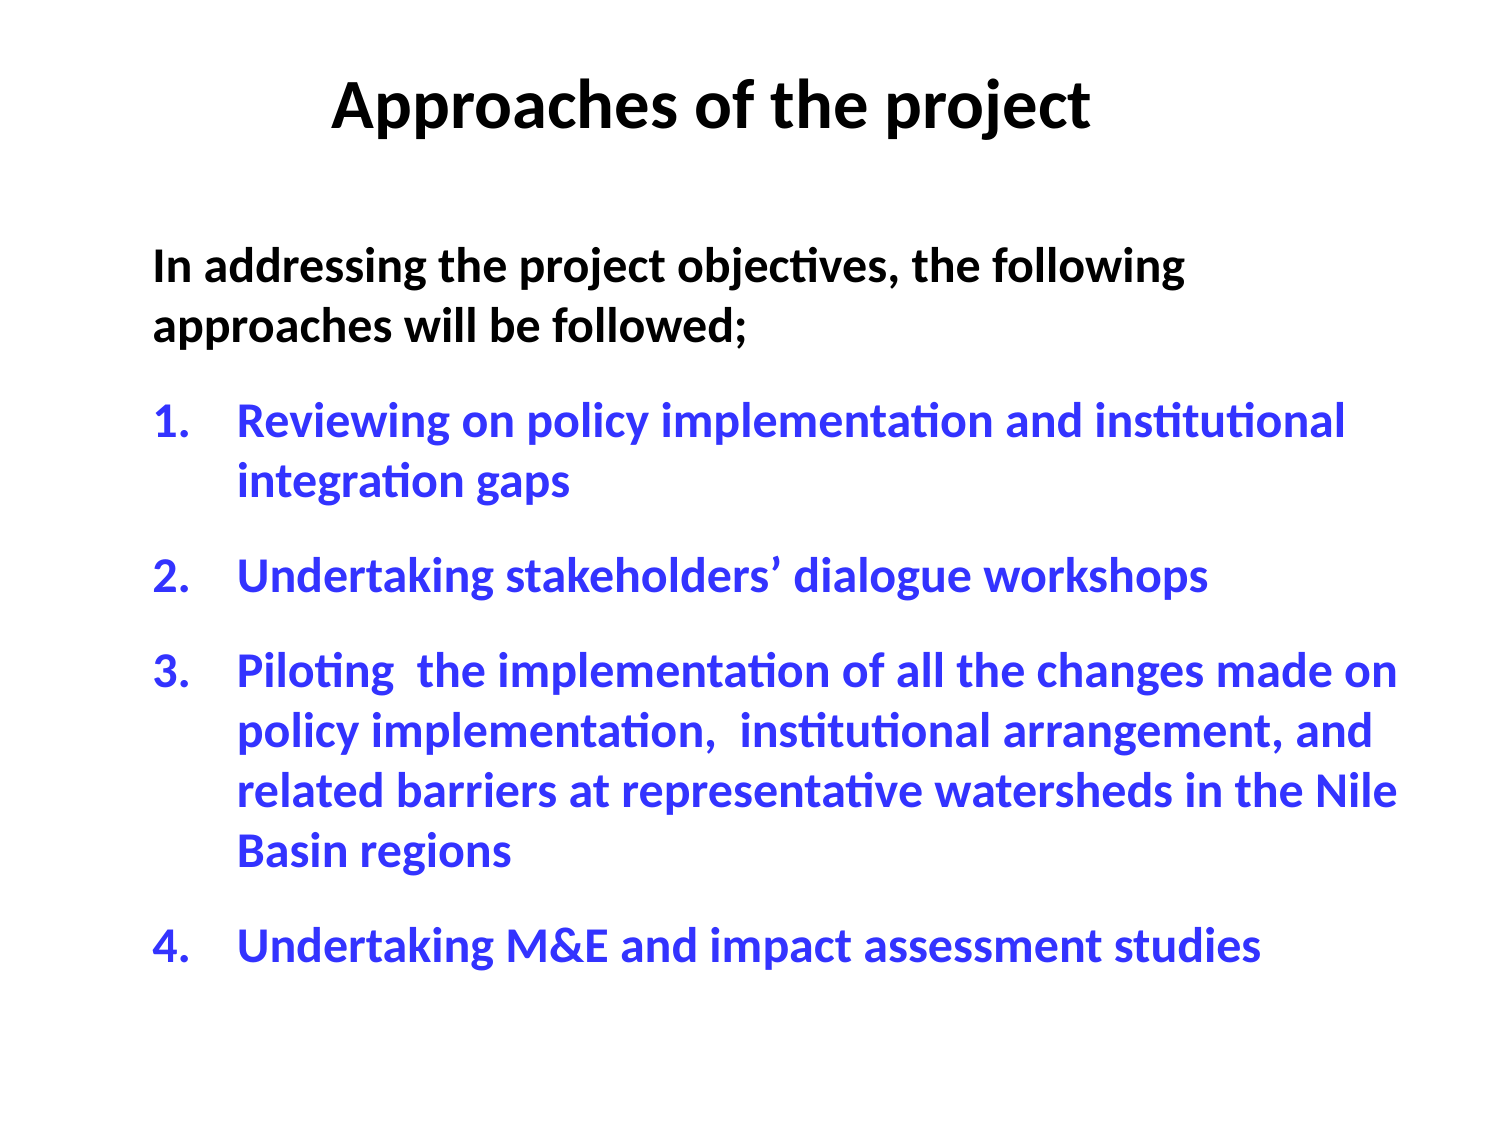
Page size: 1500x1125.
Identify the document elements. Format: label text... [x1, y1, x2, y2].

subtitle In addressing the project objectives, the following approaches will be followed; Reviewing on policy implementation and institutional integration gaps Undertaking stakeholders’ dialogue workshops Piloting the implementation of all the changes made on policy implementation, institutional arrangement, and related barriers at representative watersheds in the Nile Basin regions Undertaking M&E and impact assessment studies [137, 224, 1438, 1013]
title Approaches of the project [75, 50, 1350, 151]
